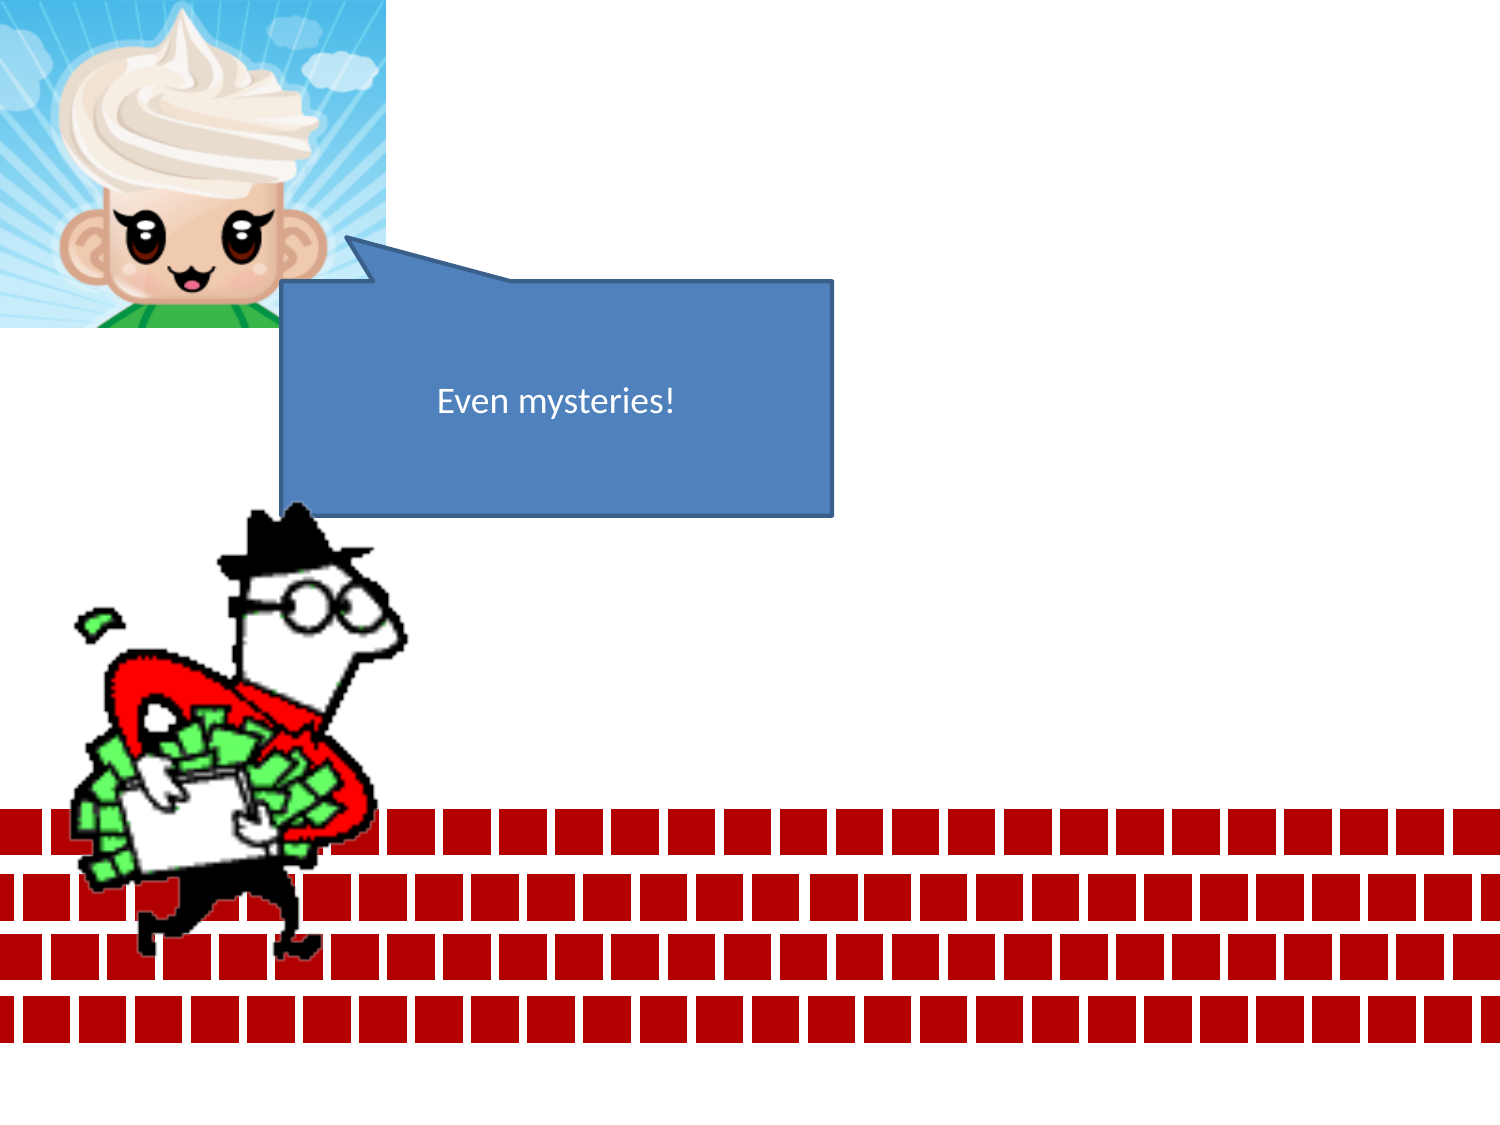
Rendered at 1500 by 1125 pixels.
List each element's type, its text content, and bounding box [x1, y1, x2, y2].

picture [0, 0, 386, 329]
picture [0, 491, 1500, 1044]
text_box Even mysteries! [279, 247, 835, 518]
